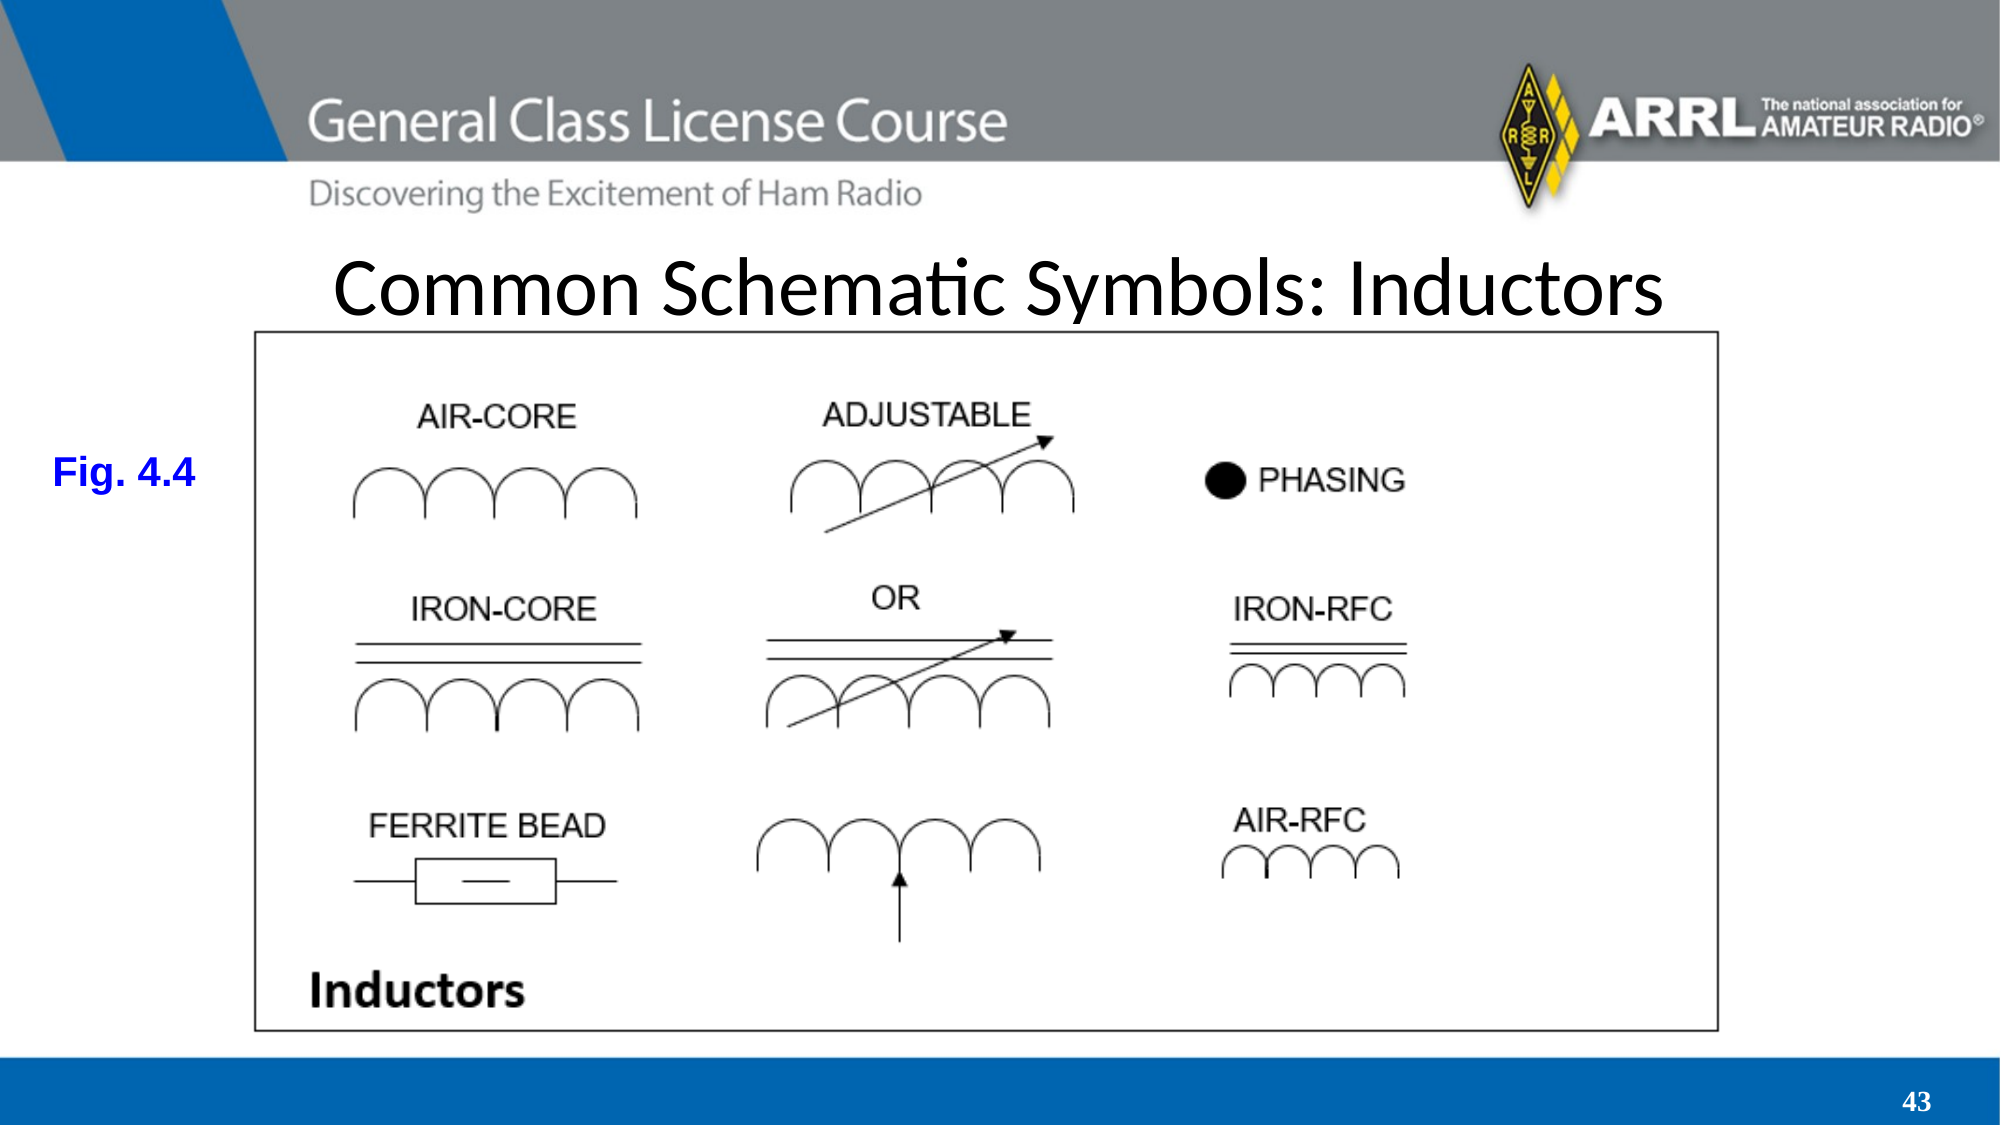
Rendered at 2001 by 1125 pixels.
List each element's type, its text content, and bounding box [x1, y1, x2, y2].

title Common Schematic Symbols: Inductors [99, 224, 1900, 413]
text_box Fig. 4.4 [37, 437, 213, 503]
picture [0, 0, 2001, 1125]
